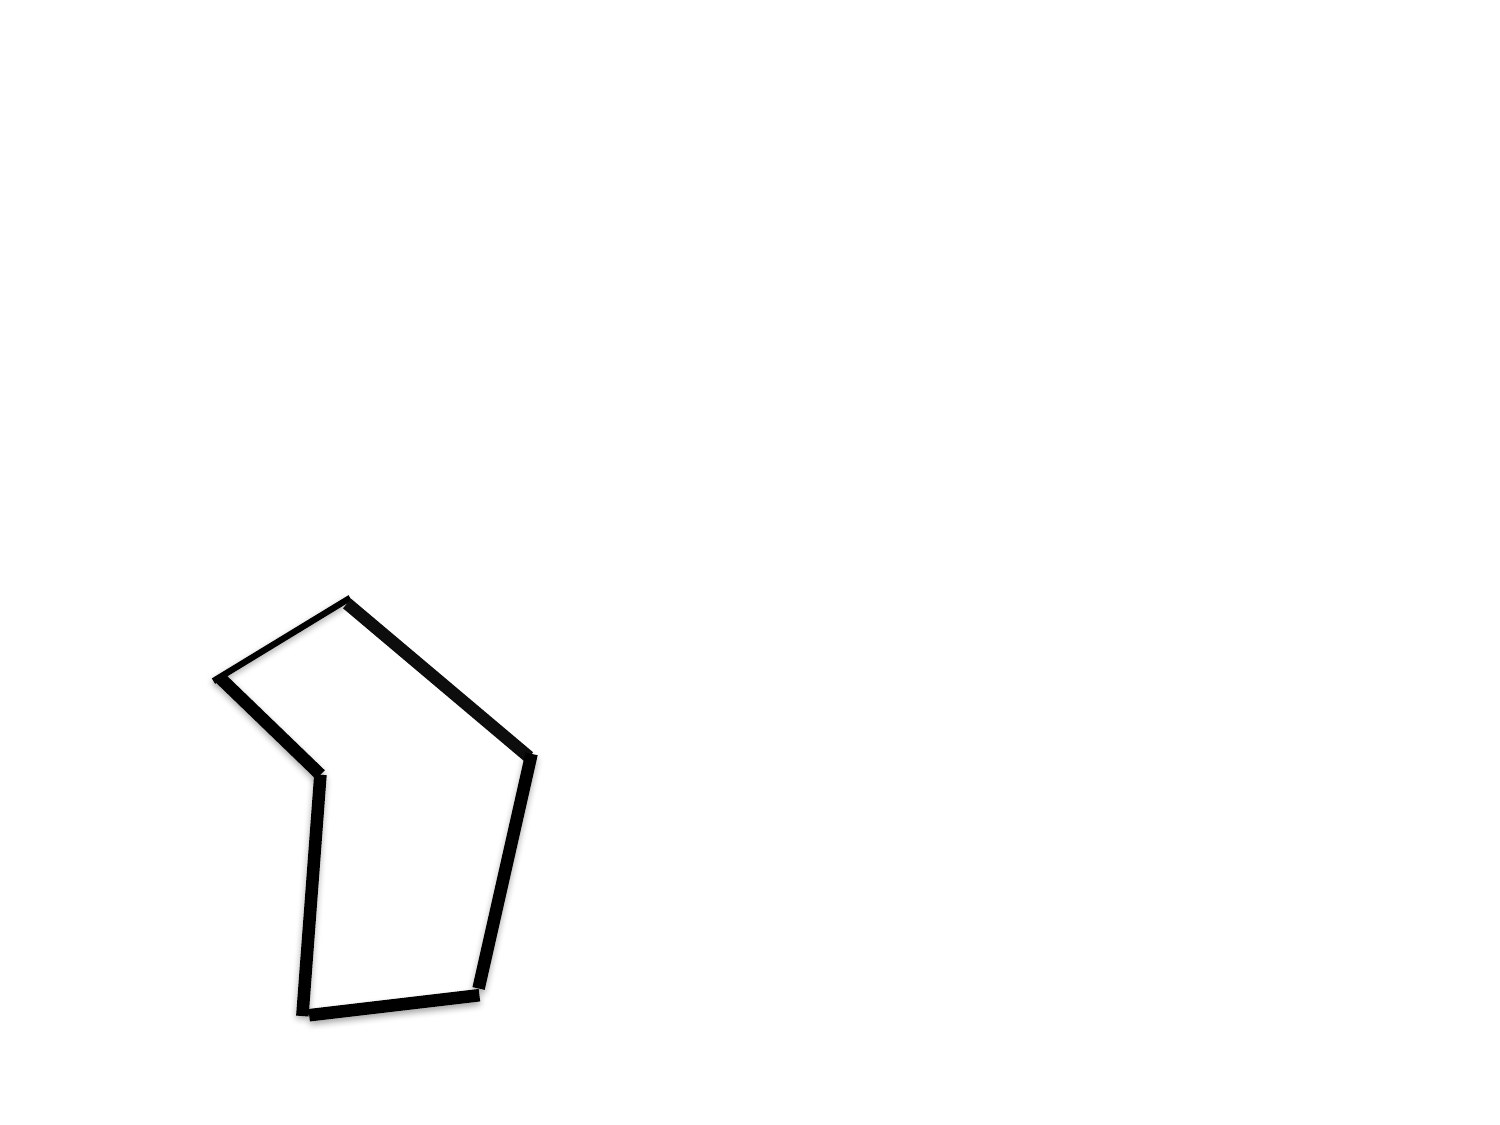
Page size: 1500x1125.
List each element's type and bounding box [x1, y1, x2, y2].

text_box [228, 595, 537, 1006]
